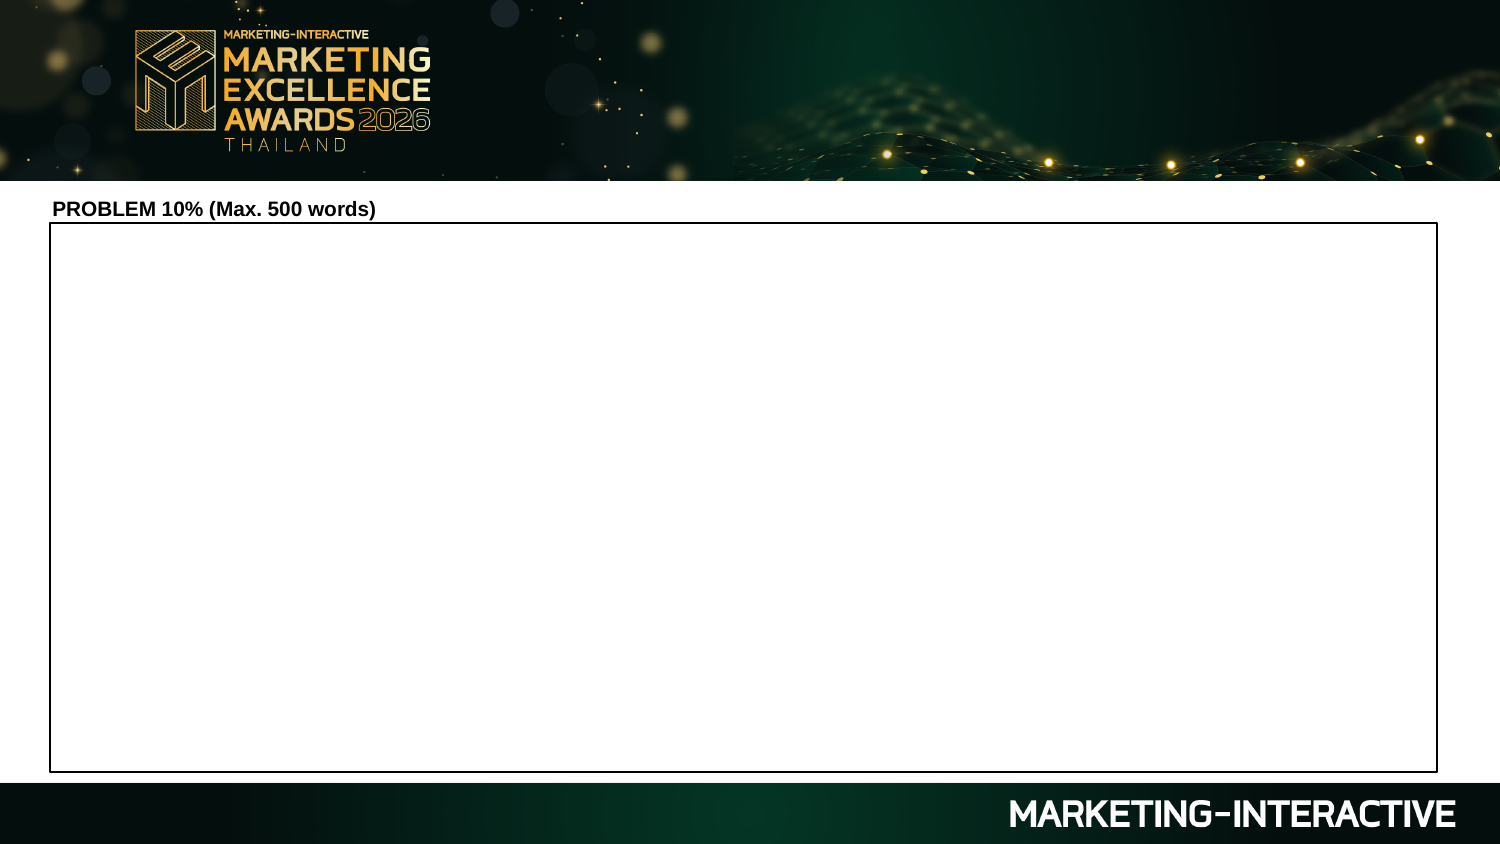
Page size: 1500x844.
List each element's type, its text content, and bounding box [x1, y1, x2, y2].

text_box PROBLEM 10% (Max. 500 words) [37, 184, 1450, 228]
picture [0, 0, 1500, 844]
text_box [48, 221, 1440, 774]
